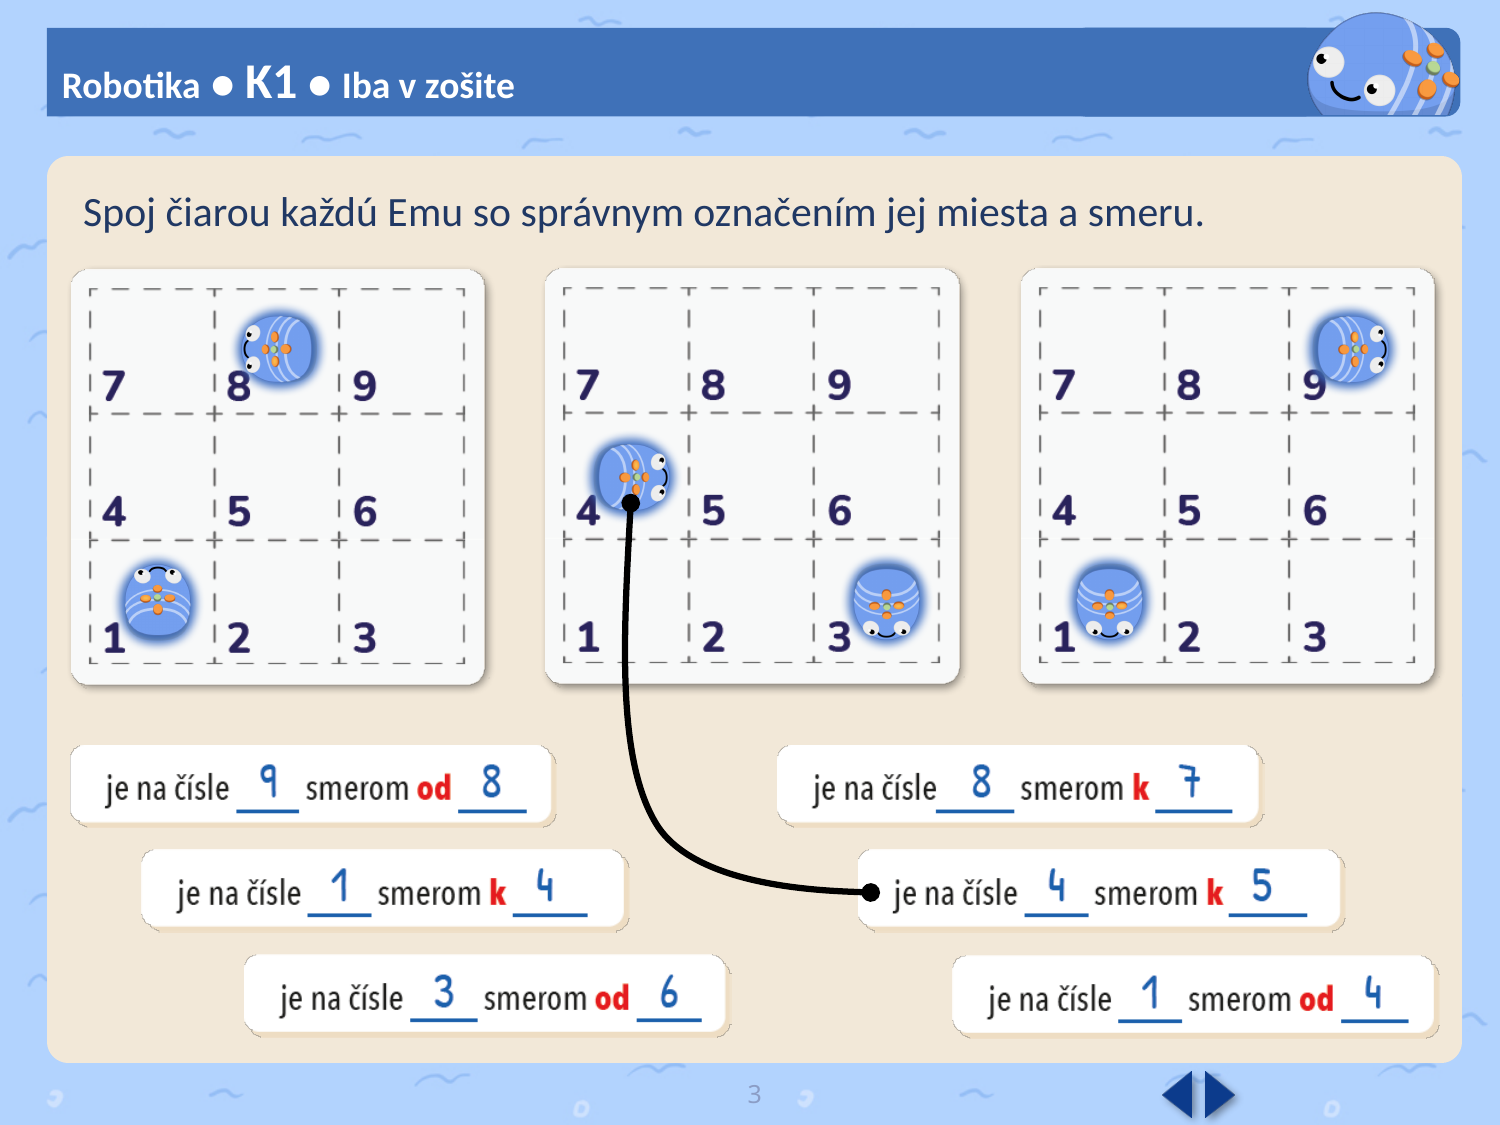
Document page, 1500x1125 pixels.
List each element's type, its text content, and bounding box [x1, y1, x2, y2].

text_box [624, 688, 858, 894]
title Robotika ● K1 ● Iba v zošite [46, 27, 1307, 117]
list Spoj čiarou každú Emu so správnym označením jej miesta a smeru. [47, 156, 1462, 1063]
slide_number 3 [718, 1065, 792, 1125]
picture [0, 0, 1500, 1125]
